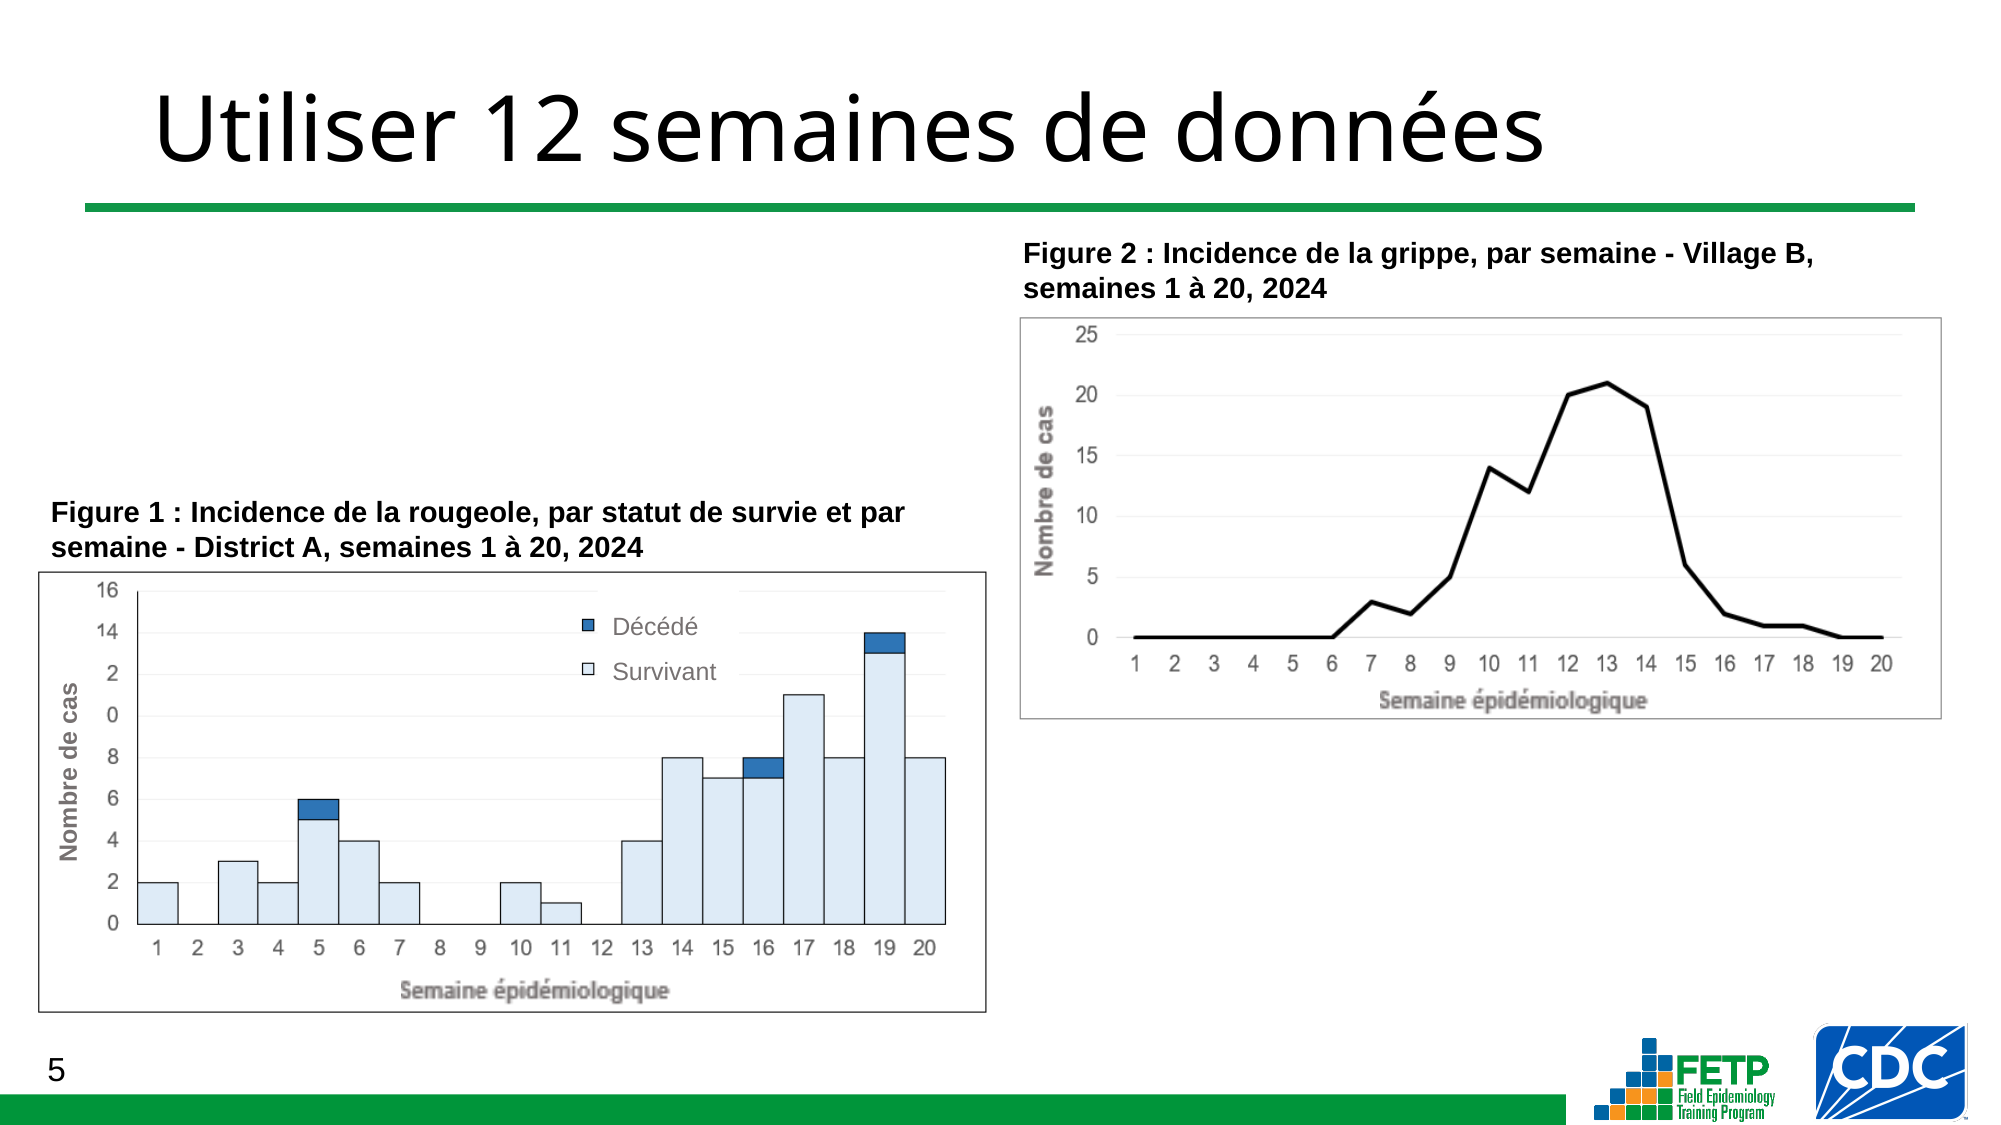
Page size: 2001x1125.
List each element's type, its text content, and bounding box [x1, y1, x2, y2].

picture [27, 229, 1956, 1033]
picture [1813, 1023, 1968, 1122]
picture [1594, 1038, 1775, 1122]
title Utiliser 12 semaines de données [137, 75, 1863, 207]
text_box Figure 2 : Incidence de la grippe, par semaine - Village B, semaines 1 à 20, 2024 [1008, 227, 1964, 312]
